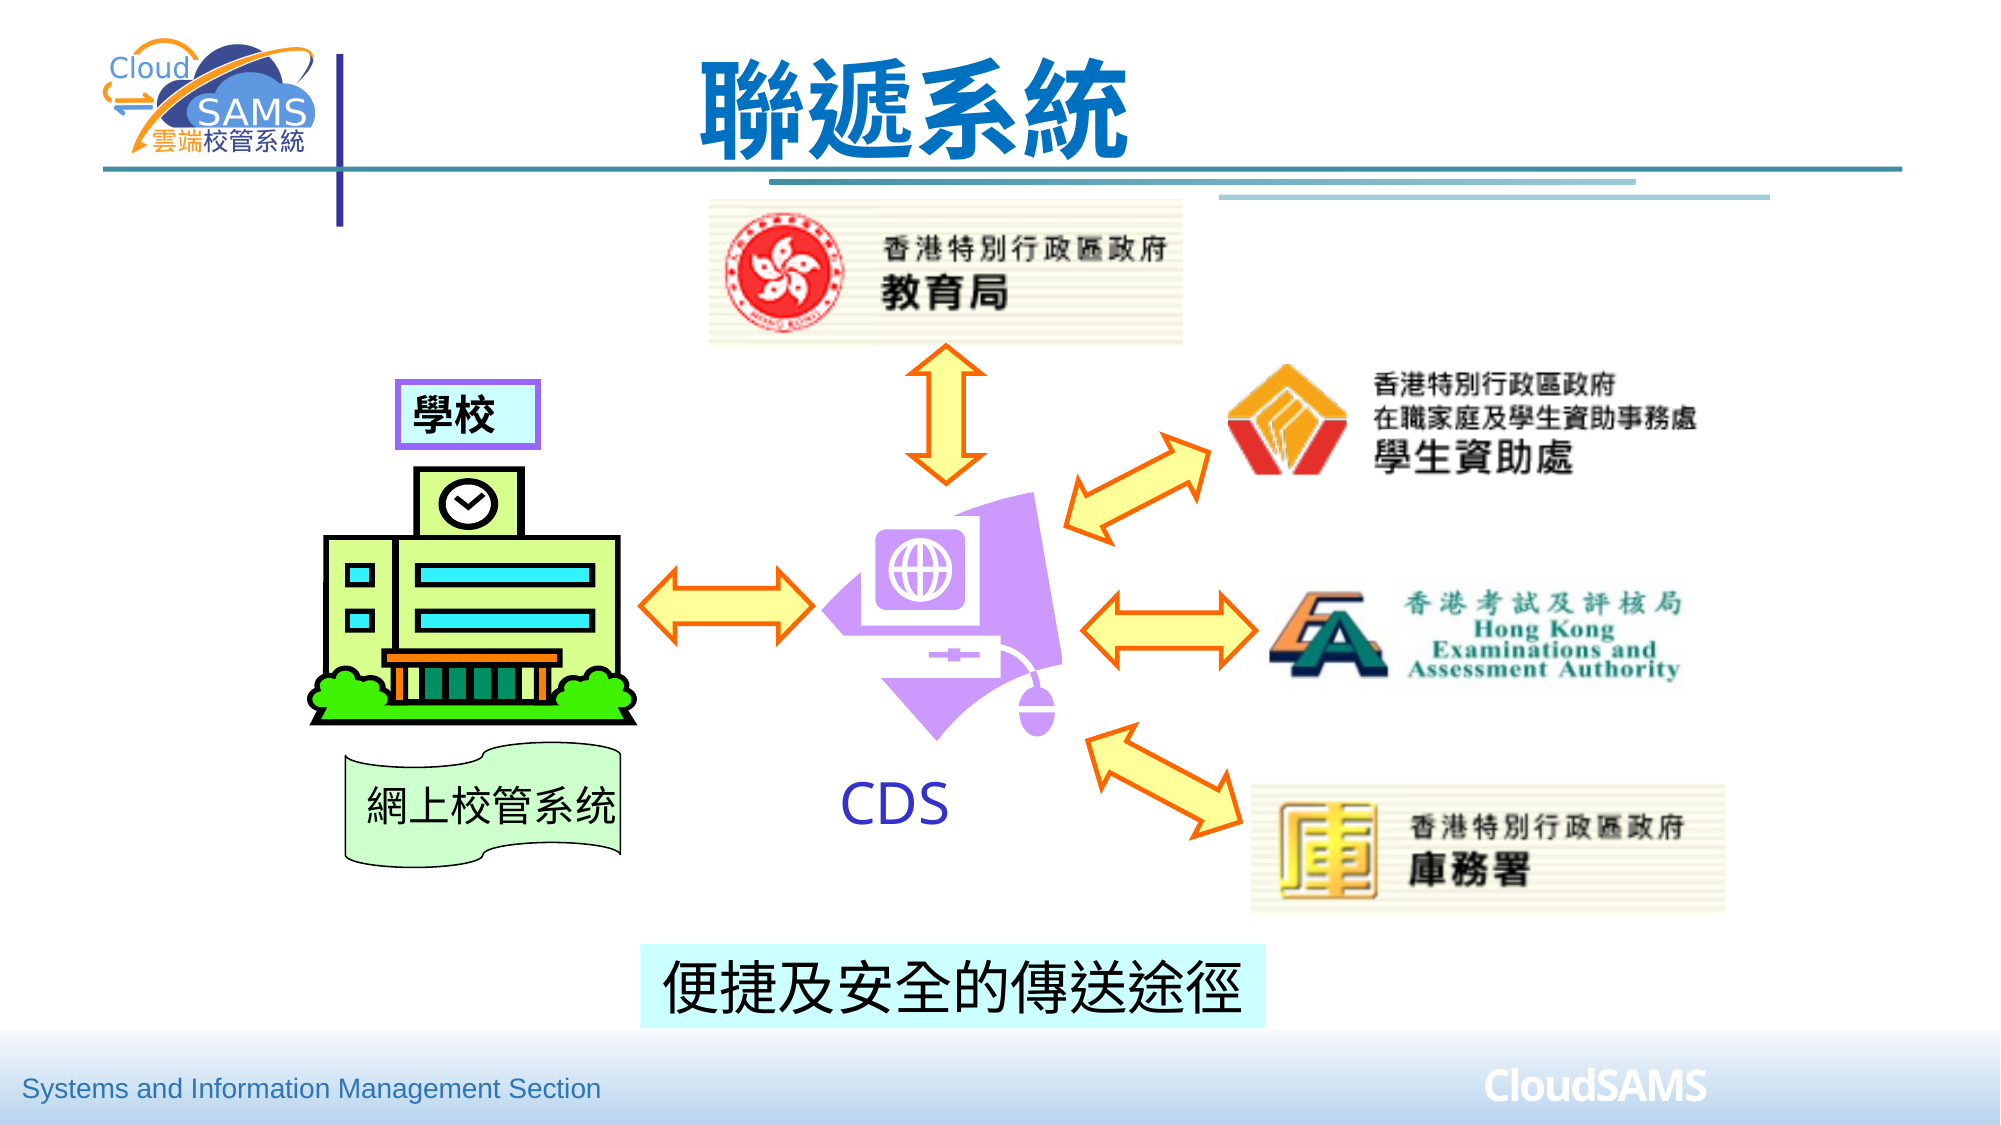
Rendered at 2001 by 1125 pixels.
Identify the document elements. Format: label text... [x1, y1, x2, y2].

picture [87, 7, 349, 175]
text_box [821, 491, 1063, 845]
text_box 便捷及安全的傳送途徑 [640, 943, 1266, 1029]
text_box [1056, 364, 1725, 525]
text_box 聯遞系統 [326, 56, 1502, 182]
text_box [456, 30, 1531, 161]
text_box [709, 199, 1183, 484]
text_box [1082, 567, 1690, 691]
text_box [306, 381, 813, 868]
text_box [1077, 745, 1726, 915]
